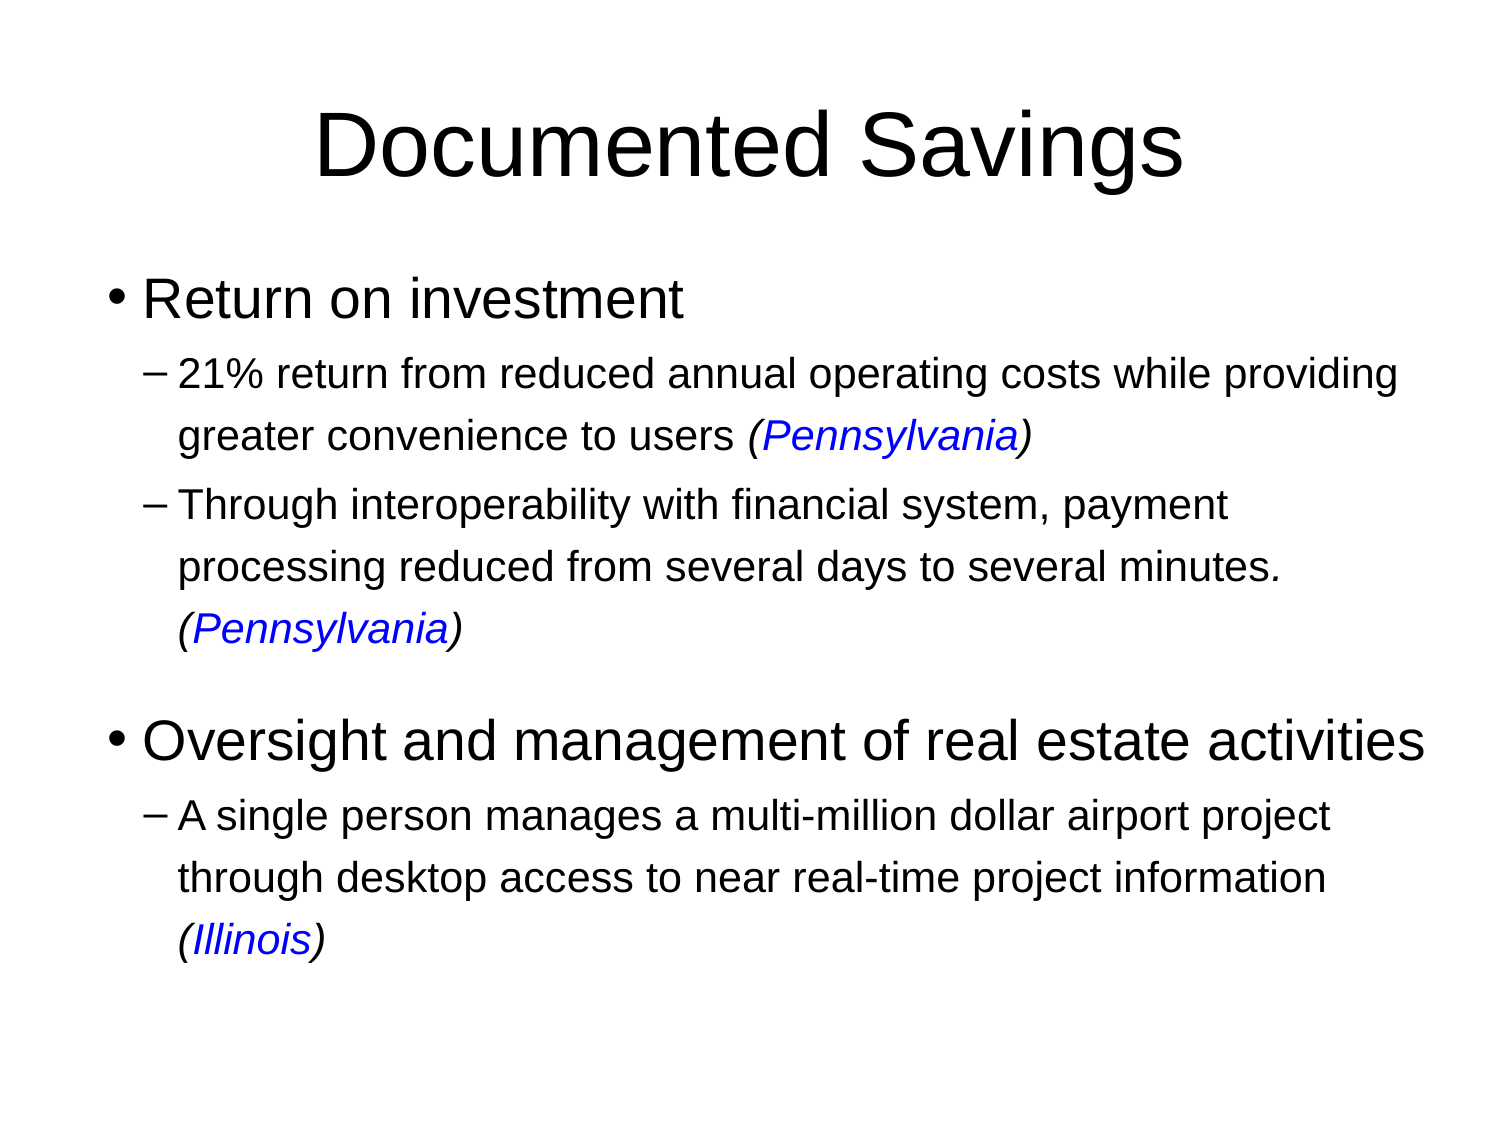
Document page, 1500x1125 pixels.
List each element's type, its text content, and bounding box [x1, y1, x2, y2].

title Documented Savings [75, 68, 1425, 212]
list Return on investment 21% return from reduced annual operating costs while providing greater convenience to users (Pennsylvania) Through interoperability with financial system, payment processing reduced from several days to several minutes. (Pennsylvania) Oversight and management of real estate activities A single person manages a multi-million dollar airport project through desktop access to near real-time project information (Illinois) [92, 240, 1450, 1041]
